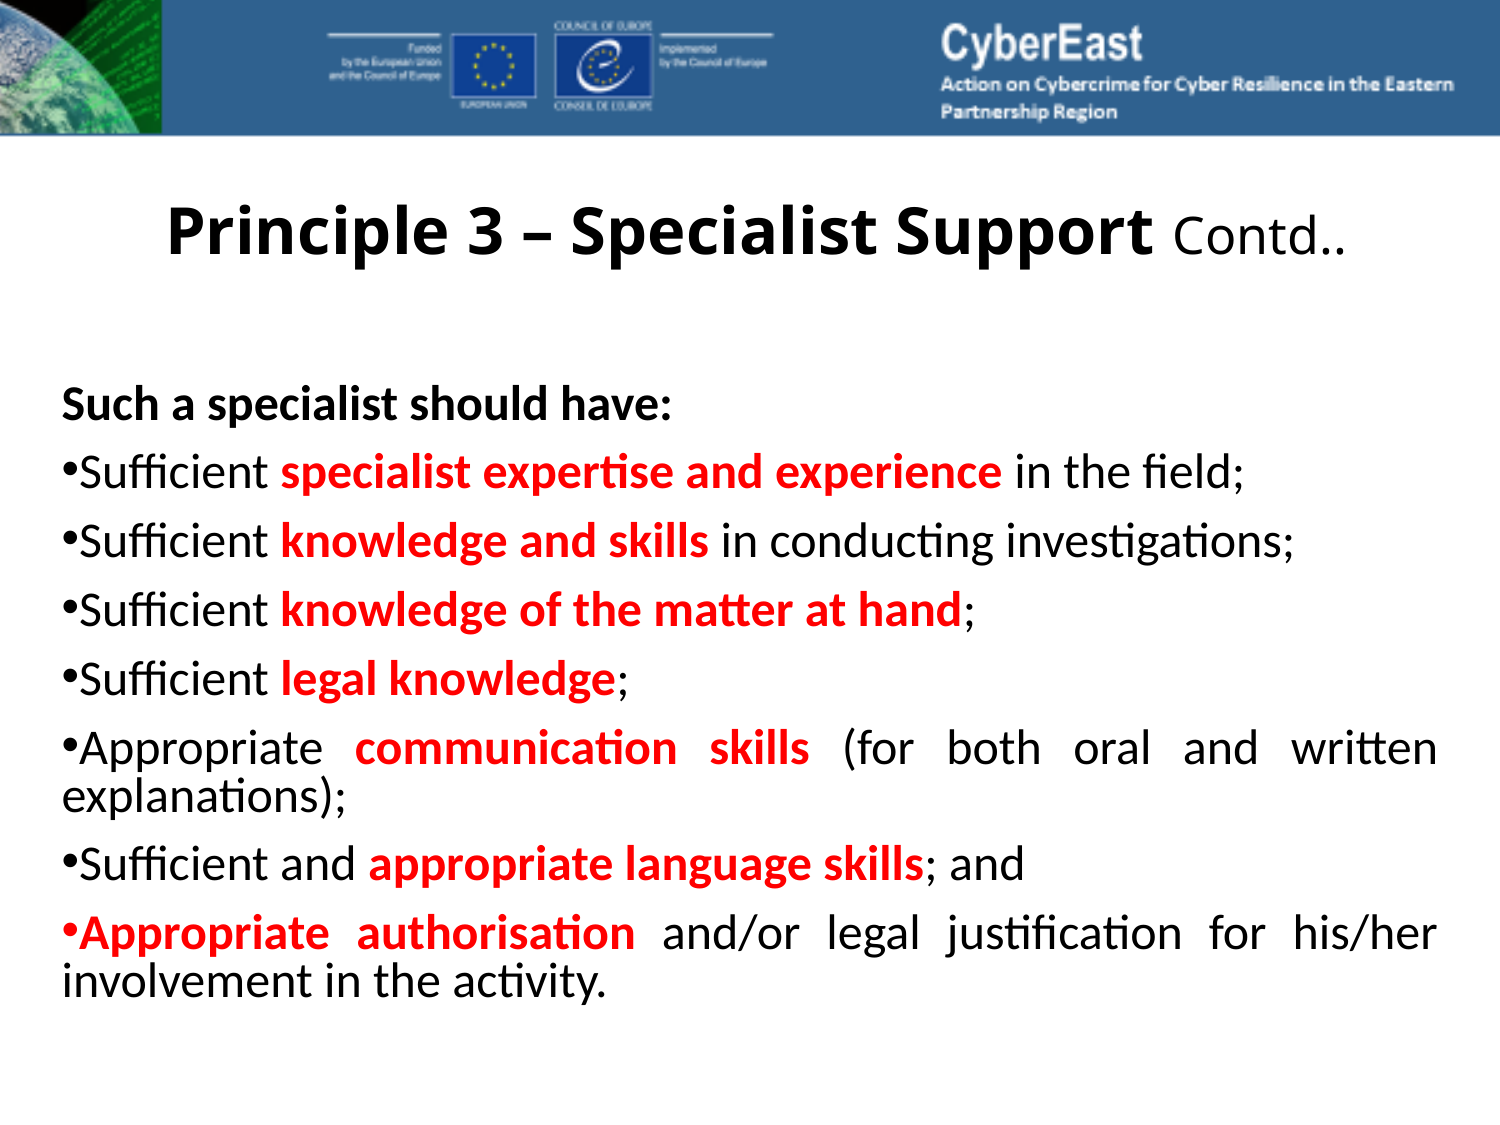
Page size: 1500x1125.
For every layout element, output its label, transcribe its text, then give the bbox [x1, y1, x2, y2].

list Such a specialist should have: Sufficient specialist expertise and experience in the field; Sufficient knowledge and skills in conducting investigations; Sufficient knowledge of the matter at hand; Sufficient legal knowledge; Appropriate communication skills (for both oral and written explanations); Sufficient and appropriate language skills; and Appropriate authorisation and/or legal justification for his/her involvement in the activity. [46, 374, 1454, 958]
title Principle 3 – Specialist Support Contd.. [150, 166, 1454, 301]
picture [0, 0, 1500, 1125]
